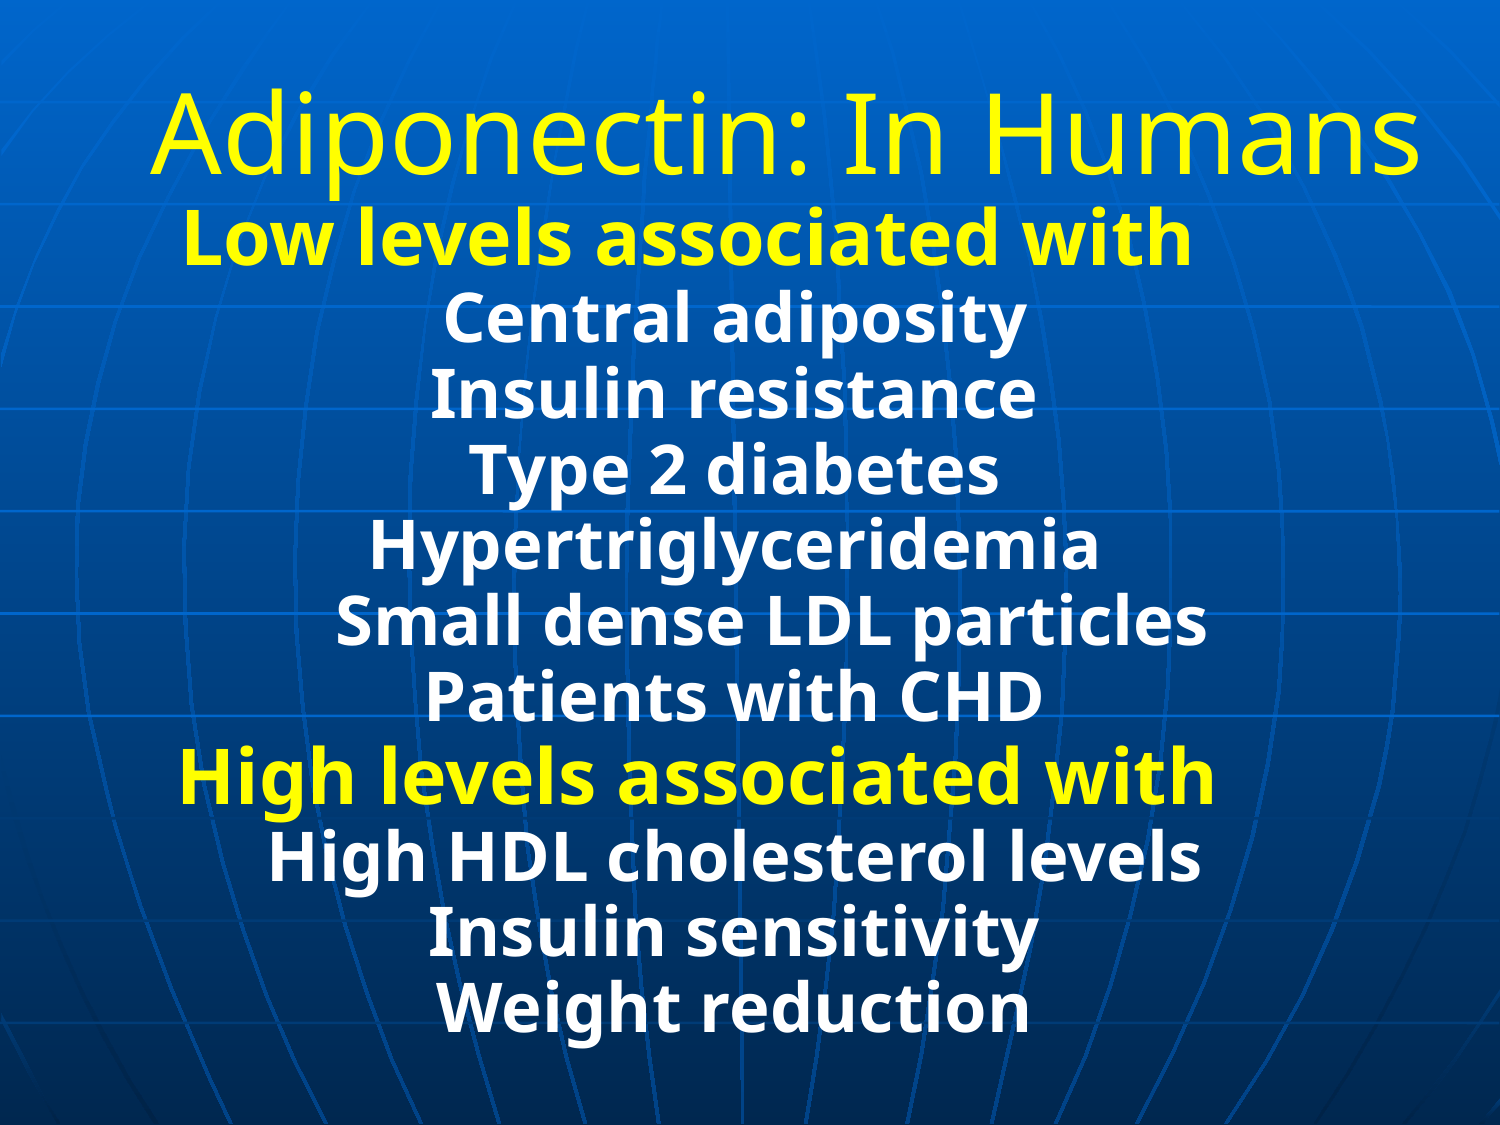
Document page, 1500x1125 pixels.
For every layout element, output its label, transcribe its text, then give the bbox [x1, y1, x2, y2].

text_box Low levels associated with Central adiposity Insulin resistance Type 2 diabetes Hypertriglyceridemia Small dense LDL particles Patients with CHD High levels associated with High HDL cholesterol levels Insulin sensitivity Weight reduction [125, 203, 1269, 946]
text_box Adiponectin: In Humans [98, 54, 1477, 180]
